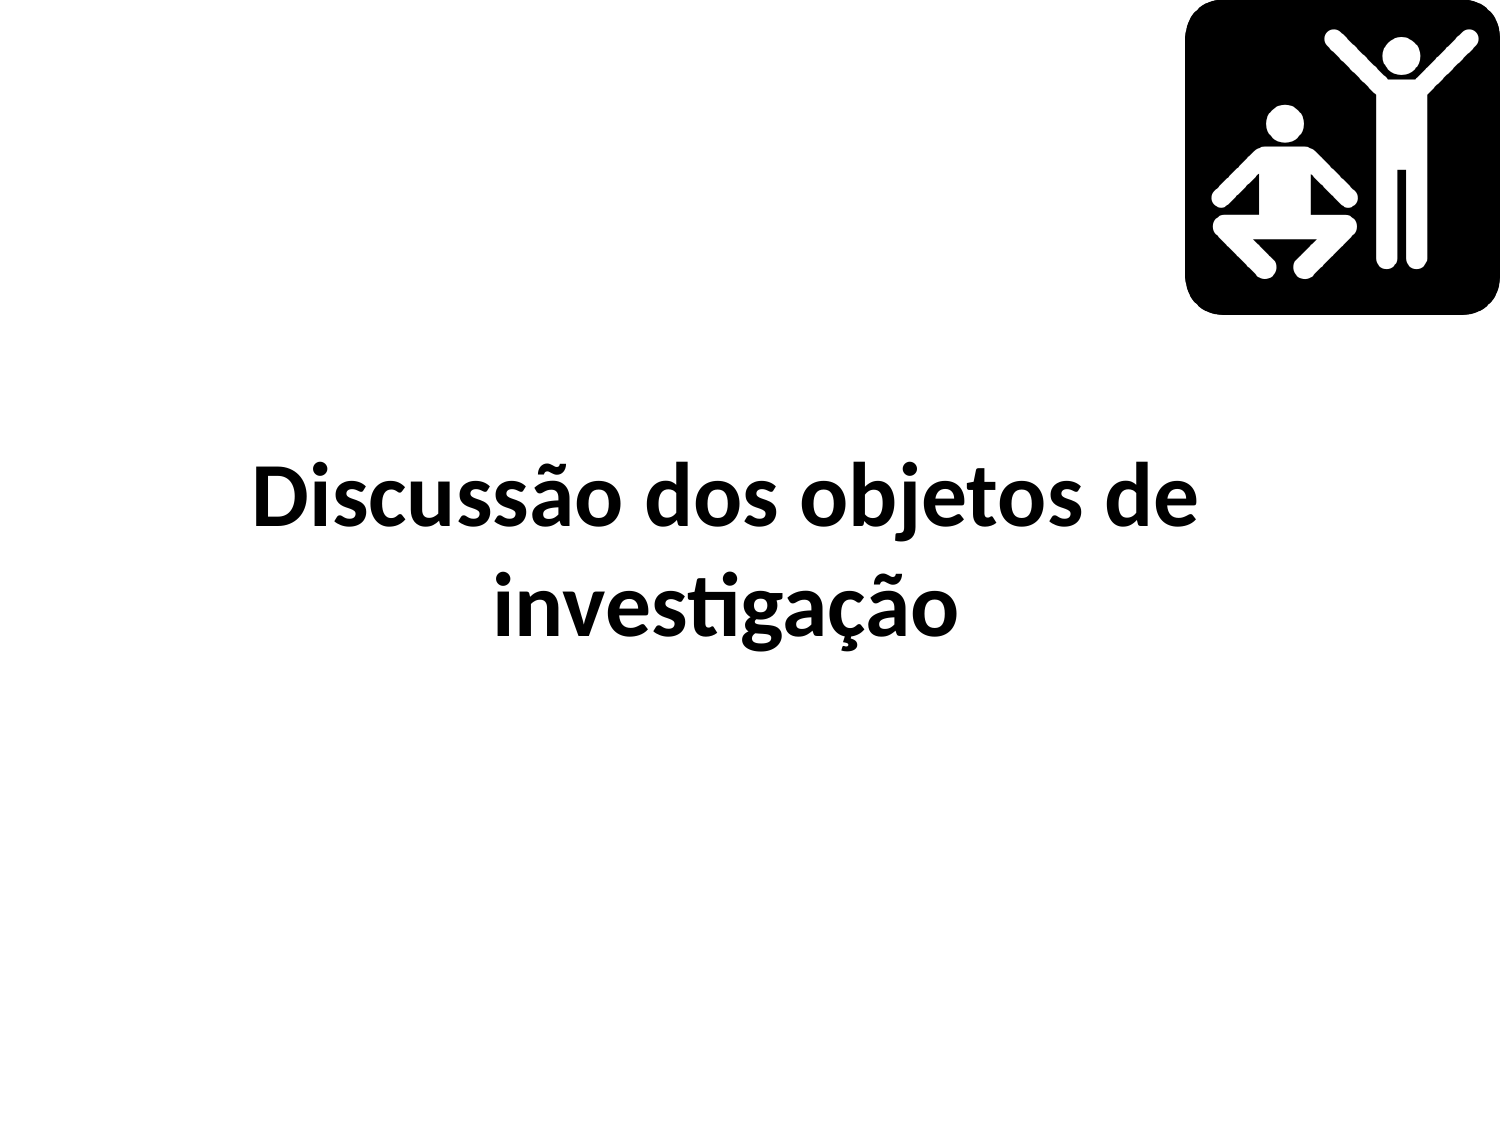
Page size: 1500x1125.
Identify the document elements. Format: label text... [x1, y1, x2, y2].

picture [1185, 0, 1500, 315]
title Discussão dos objetos de investigação [123, 491, 1330, 599]
